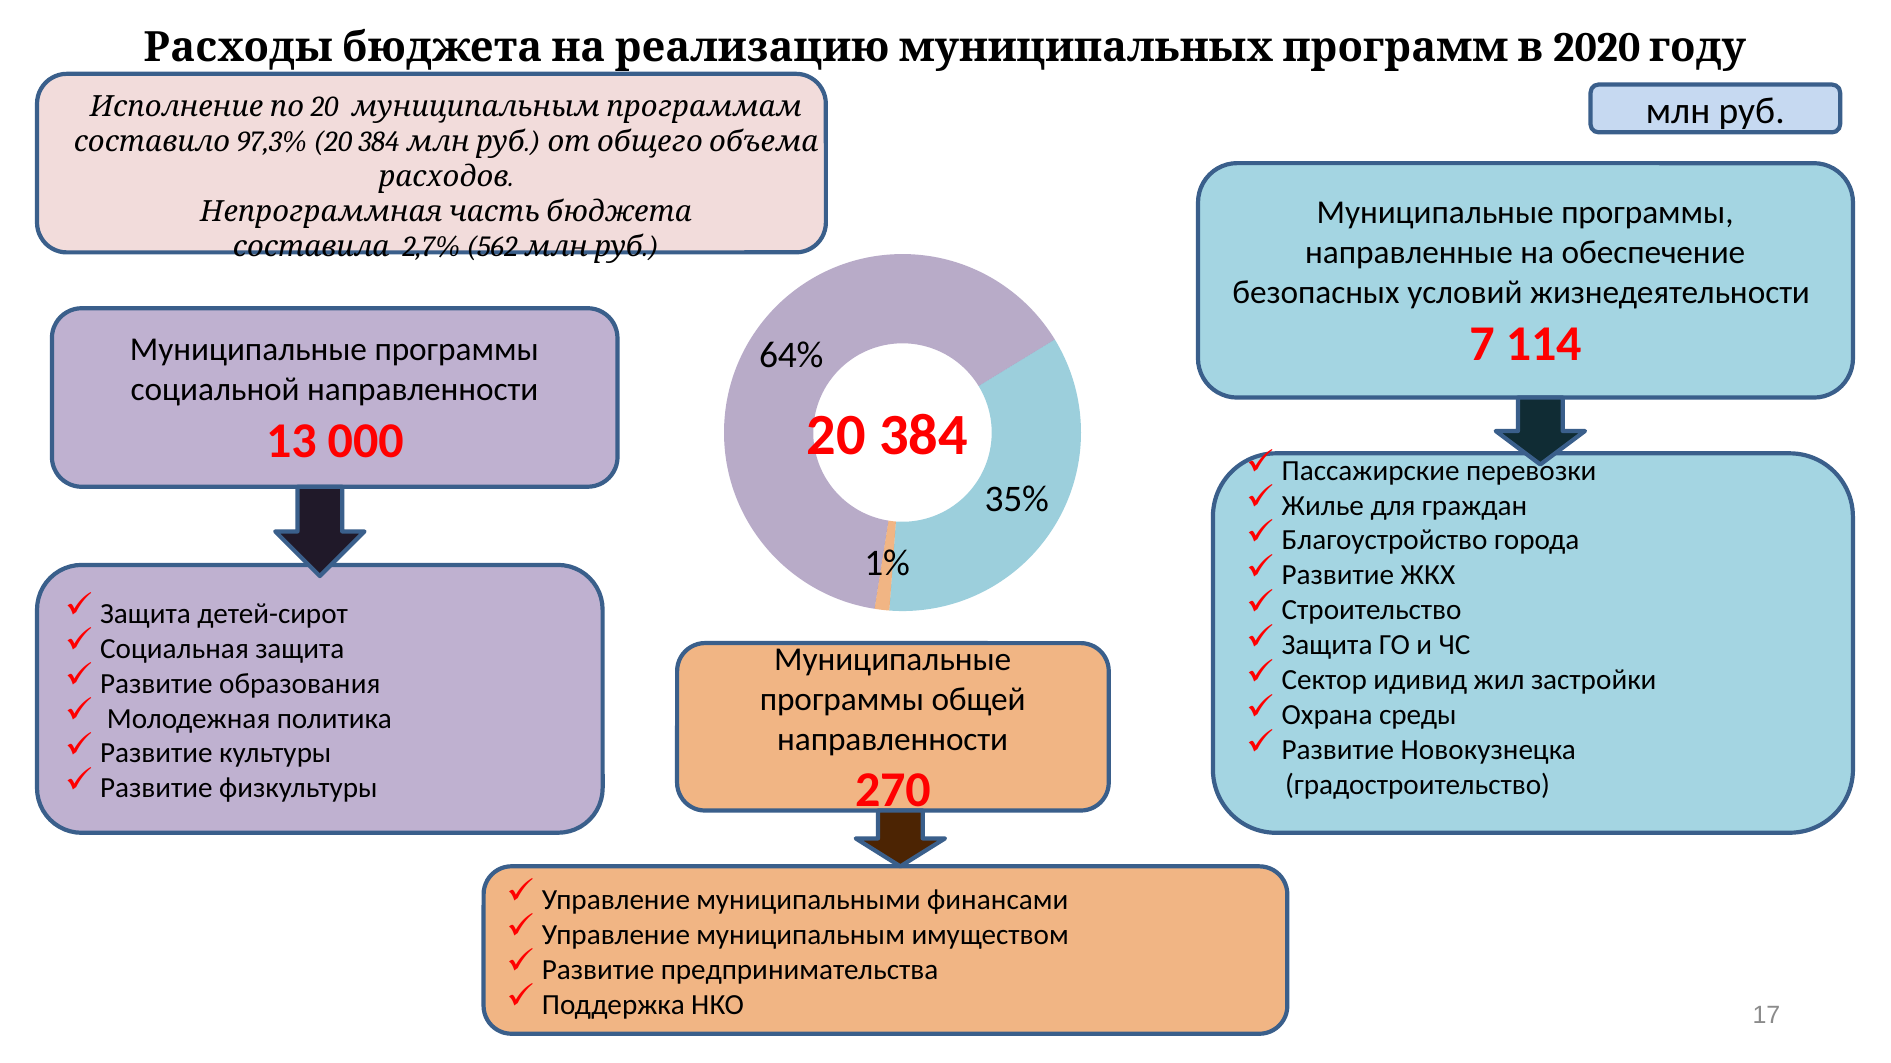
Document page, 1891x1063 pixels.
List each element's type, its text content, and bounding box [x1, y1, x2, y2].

slide_number 17 [1354, 985, 1796, 1042]
text_box [1493, 395, 1587, 467]
text_box [46, 71, 817, 79]
text_box [273, 484, 367, 579]
text_box Управление муниципальными финансами Управление муниципальным имуществом Развитие предпринимательства Поддержка НКО [481, 864, 1290, 1036]
text_box млн руб. [1588, 82, 1843, 135]
text_box Муниципальные программы общей направленности 270 [674, 674, 1111, 813]
text_box Муниципальные программы, направленные на обеспечение безопасных условий жизнедеятельности 7 114 [1195, 161, 1856, 400]
text_box [853, 808, 948, 869]
chart [572, 207, 1243, 666]
text_box Муниципальные программы социальной направленности 13 000 [49, 306, 567, 489]
text_box Защита детей-сирот Социальная защита Развитие образования Молодежная политика Развитие культуры Развитие физкультуры [34, 562, 605, 835]
title Расходы бюджета на реализацию муниципальных программ в 2020 году [0, 0, 1891, 90]
text_box [34, 86, 40, 240]
text_box Пассажирские перевозки Жилье для граждан Благоустройство города Развитие ЖКХ Строительство Защита ГО и ЧС Сектор идивид жил застройки Охрана среды Развитие Новокузнецка (градостроительство) [1210, 451, 1856, 835]
text_box Исполнение по 20 муниципальным программам составило 97,3% (20 384 млн руб.) от общего объема расходов. Непрограммная часть бюджета составила 2,7% (562 млн руб.) [40, 79, 852, 270]
